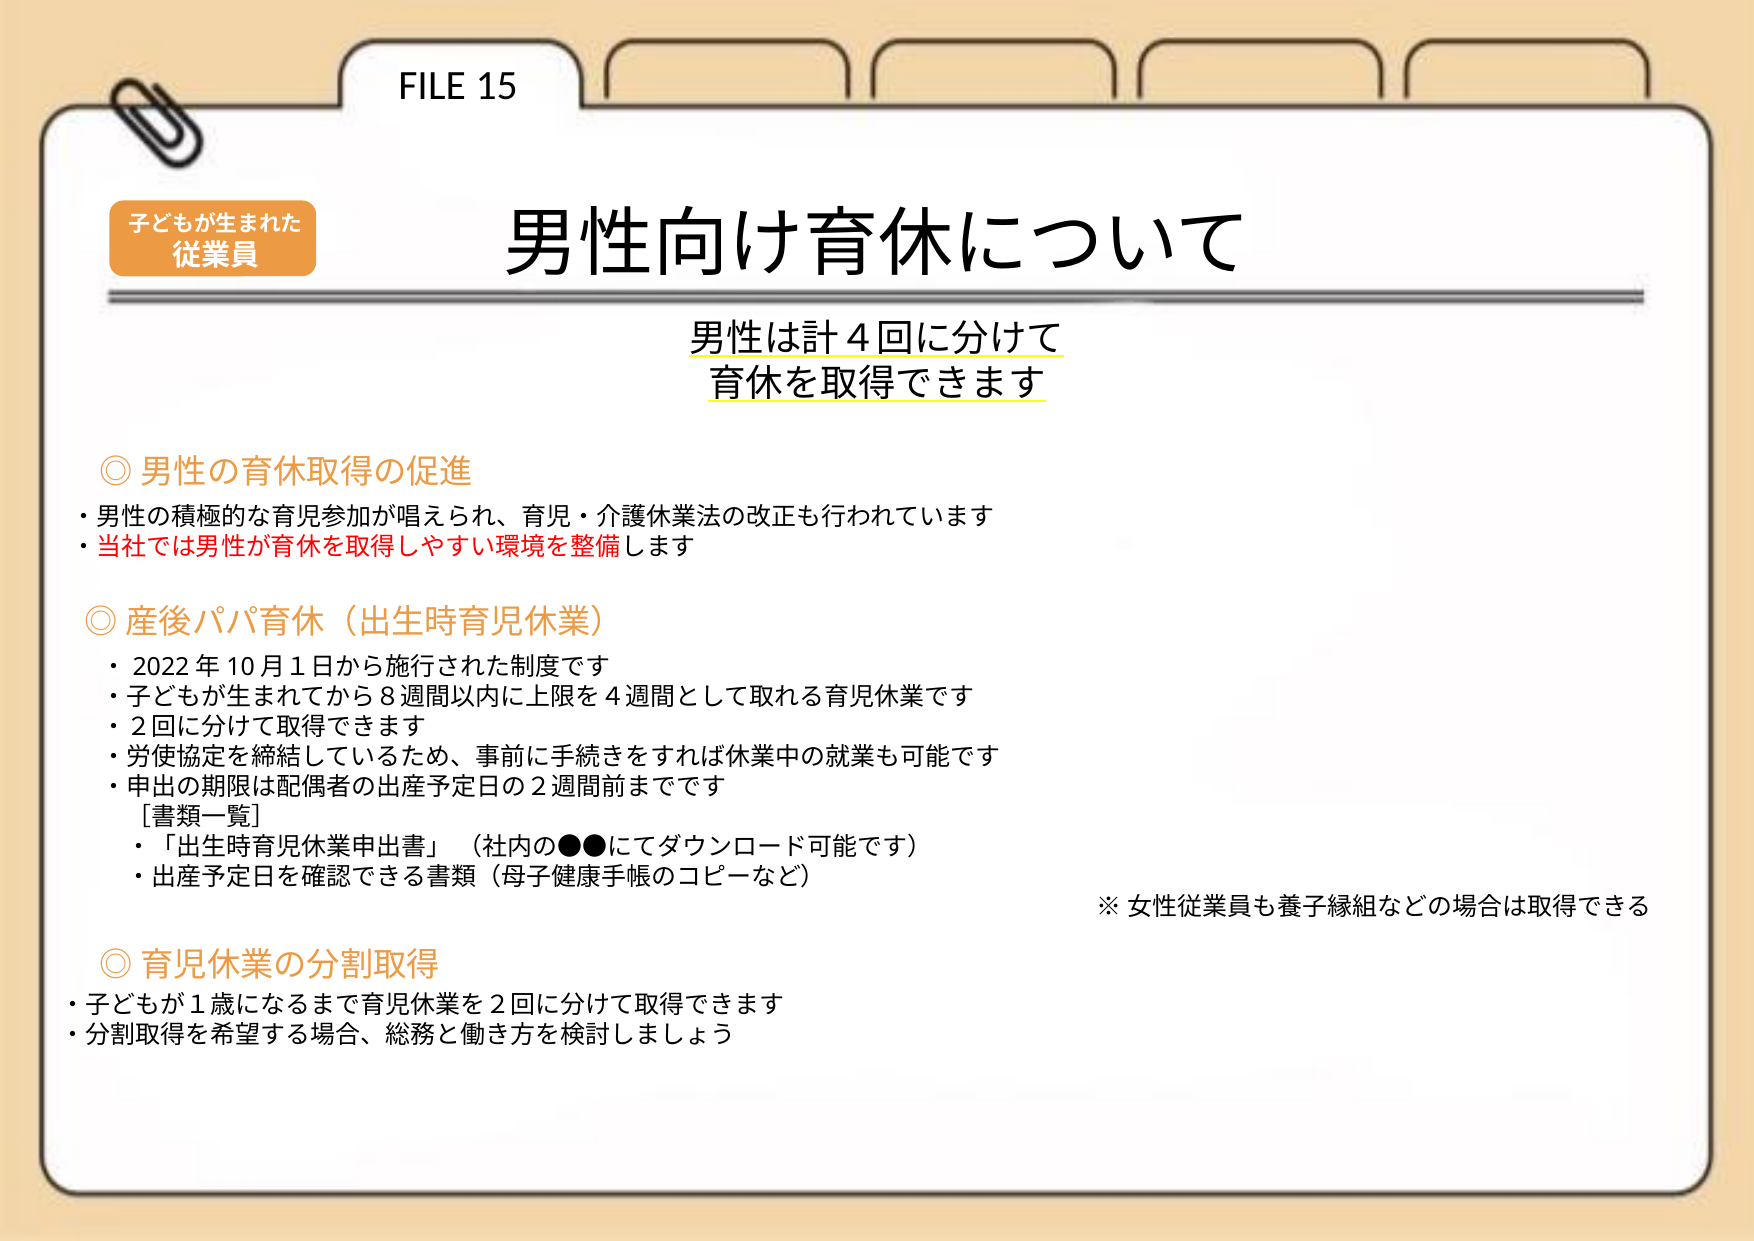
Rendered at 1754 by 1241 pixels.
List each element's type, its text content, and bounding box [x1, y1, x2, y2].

text_box ◎男性の育休取得の促進 [84, 443, 488, 492]
text_box ◎産後パパ育休（出生時育児休業） [69, 592, 640, 648]
text_box 男性は計４回に分けて 育休を取得できます [674, 306, 1080, 412]
text_box ◎育児休業の分割取得 [84, 935, 455, 981]
text_box ・子どもが１歳になるまで育児休業を２回に分けて取得できます ・分割取得を希望する場合、総務と働き方を検討しましょう [45, 981, 801, 1056]
text_box FILE 15 [383, 50, 533, 115]
text_box ・2022年10月１日から施行された制度です ・子どもが生まれてから８週間以内に上限を４週間として取れる育児休業です ・２回に分けて取得できます ・労使協定を締結しているため、事前に手続きをすれば休業中の就業も可能です ・申出の期限は配偶者の出産予定日の２週間前までです ［書類一覧］ ・「出生時育児休業申出書」 （社内の●●にてダウンロード可能です） ・出産予定日を確認できる書類（母子健康手帳のコピーなど） ※女性従業員も養子縁組などの場合は取得できる [86, 643, 1667, 928]
text_box [109, 204, 114, 273]
picture [0, 0, 1754, 1241]
text_box 子どもが生まれた 従業員 [114, 202, 318, 279]
text_box 男性向け育休について [488, 186, 1266, 292]
text_box ・男性の積極的な育児参加が唱えられ、育児・介護休業法の改正も行われています ・当社では男性が育休を取得しやすい環境を整備します [56, 492, 1010, 568]
